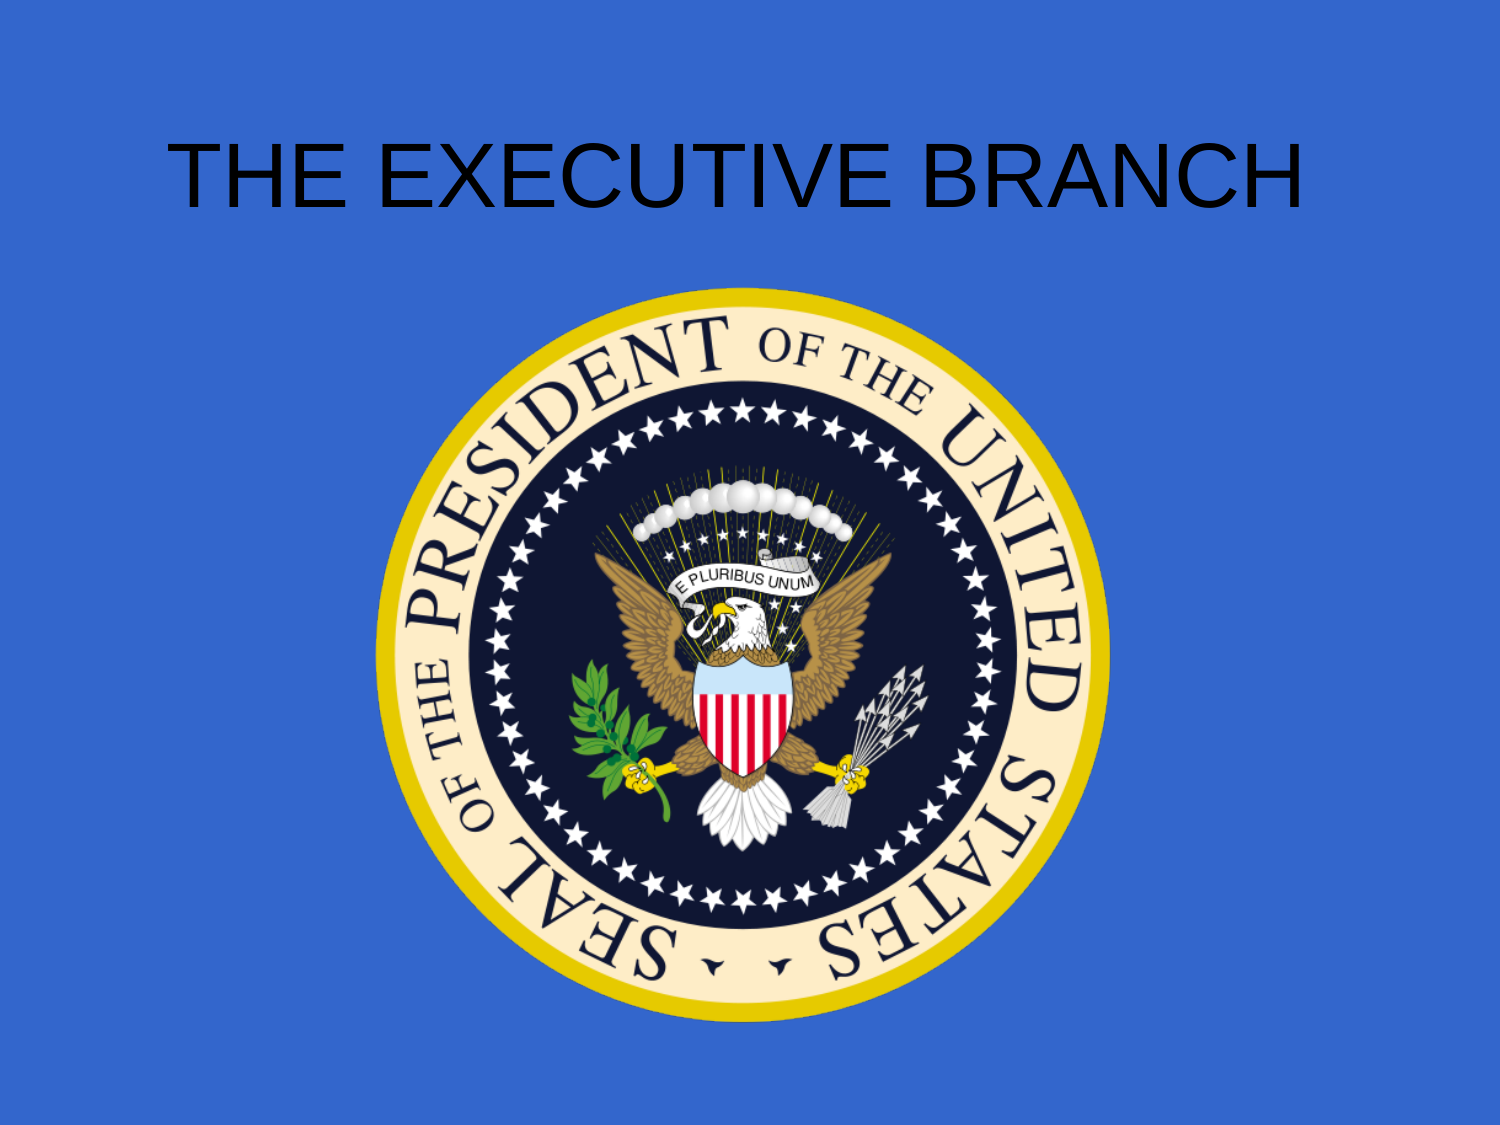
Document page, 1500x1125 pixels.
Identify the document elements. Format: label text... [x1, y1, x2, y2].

title THE EXECUTIVE BRANCH [99, 50, 1375, 292]
picture [374, 287, 1113, 1026]
